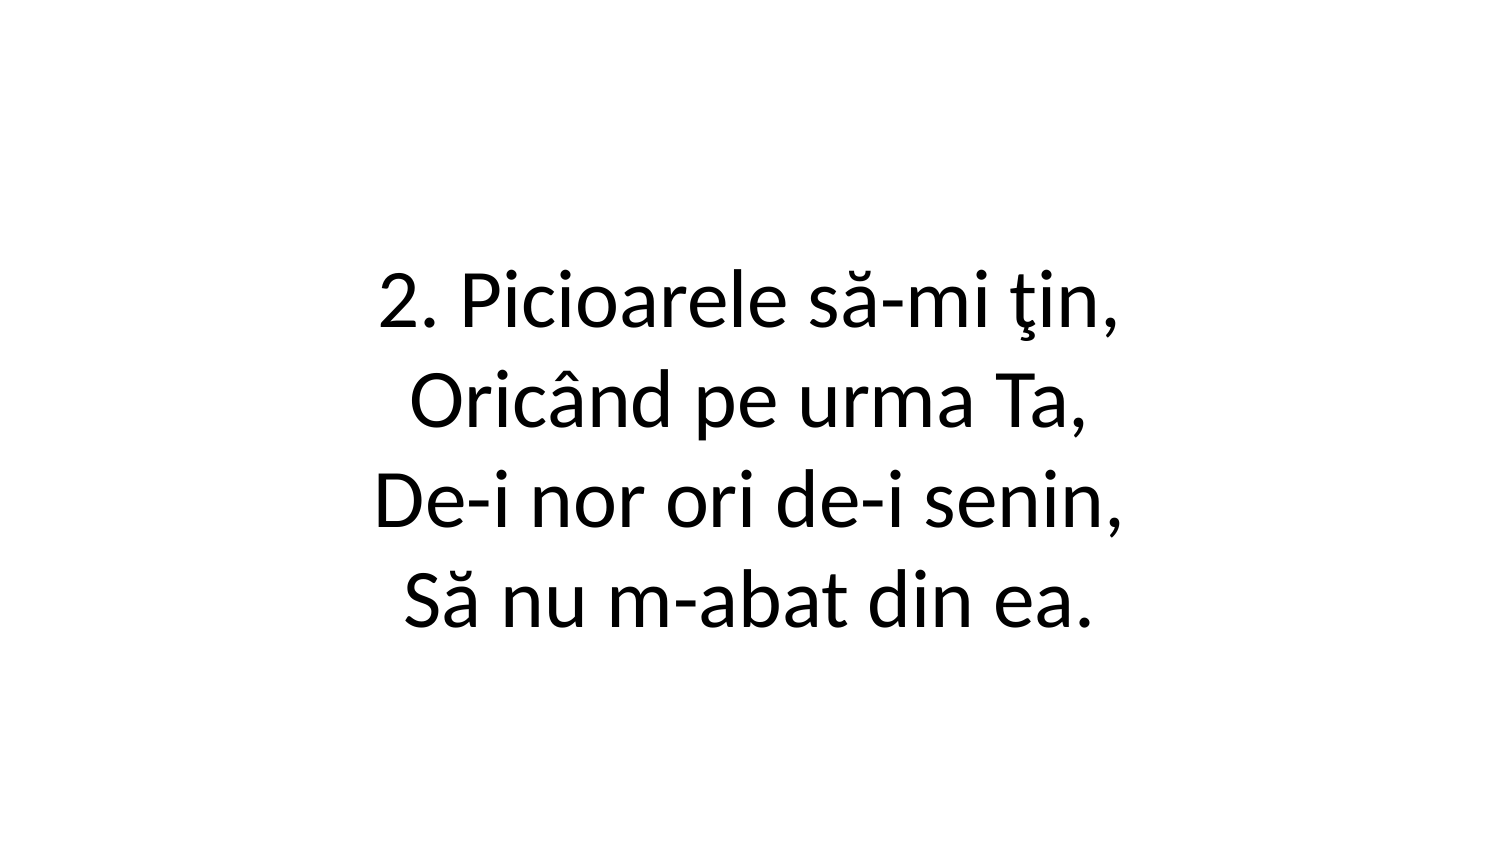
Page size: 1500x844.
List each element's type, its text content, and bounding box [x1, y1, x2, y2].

text_box 2. Picioarele să-mi ţin, Oricând pe urma Ta, De-i nor ori de-i senin, Să nu m-abat din ea. [359, 192, 1141, 652]
